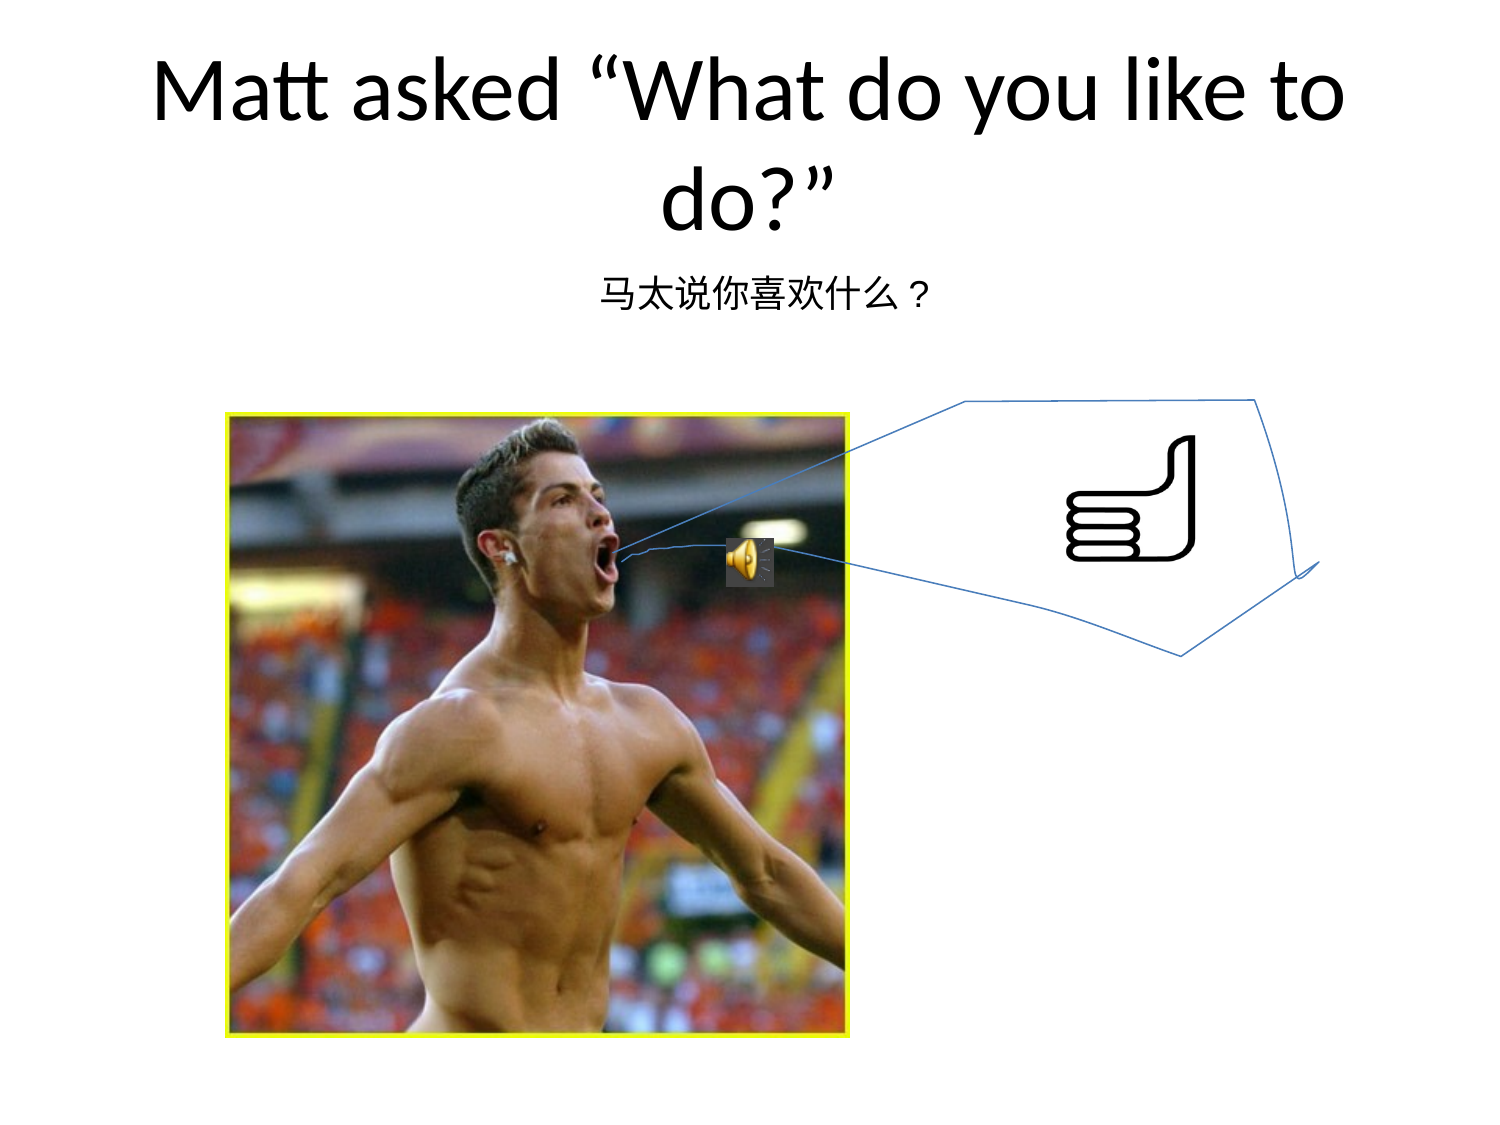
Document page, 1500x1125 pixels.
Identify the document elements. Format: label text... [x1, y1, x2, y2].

text_box 马太说你喜欢什么? [585, 262, 945, 323]
picture [224, 412, 851, 1038]
text_box [854, 399, 1320, 658]
picture [1024, 412, 1257, 588]
title Matt asked “What do you like to do?” [74, 44, 1426, 233]
